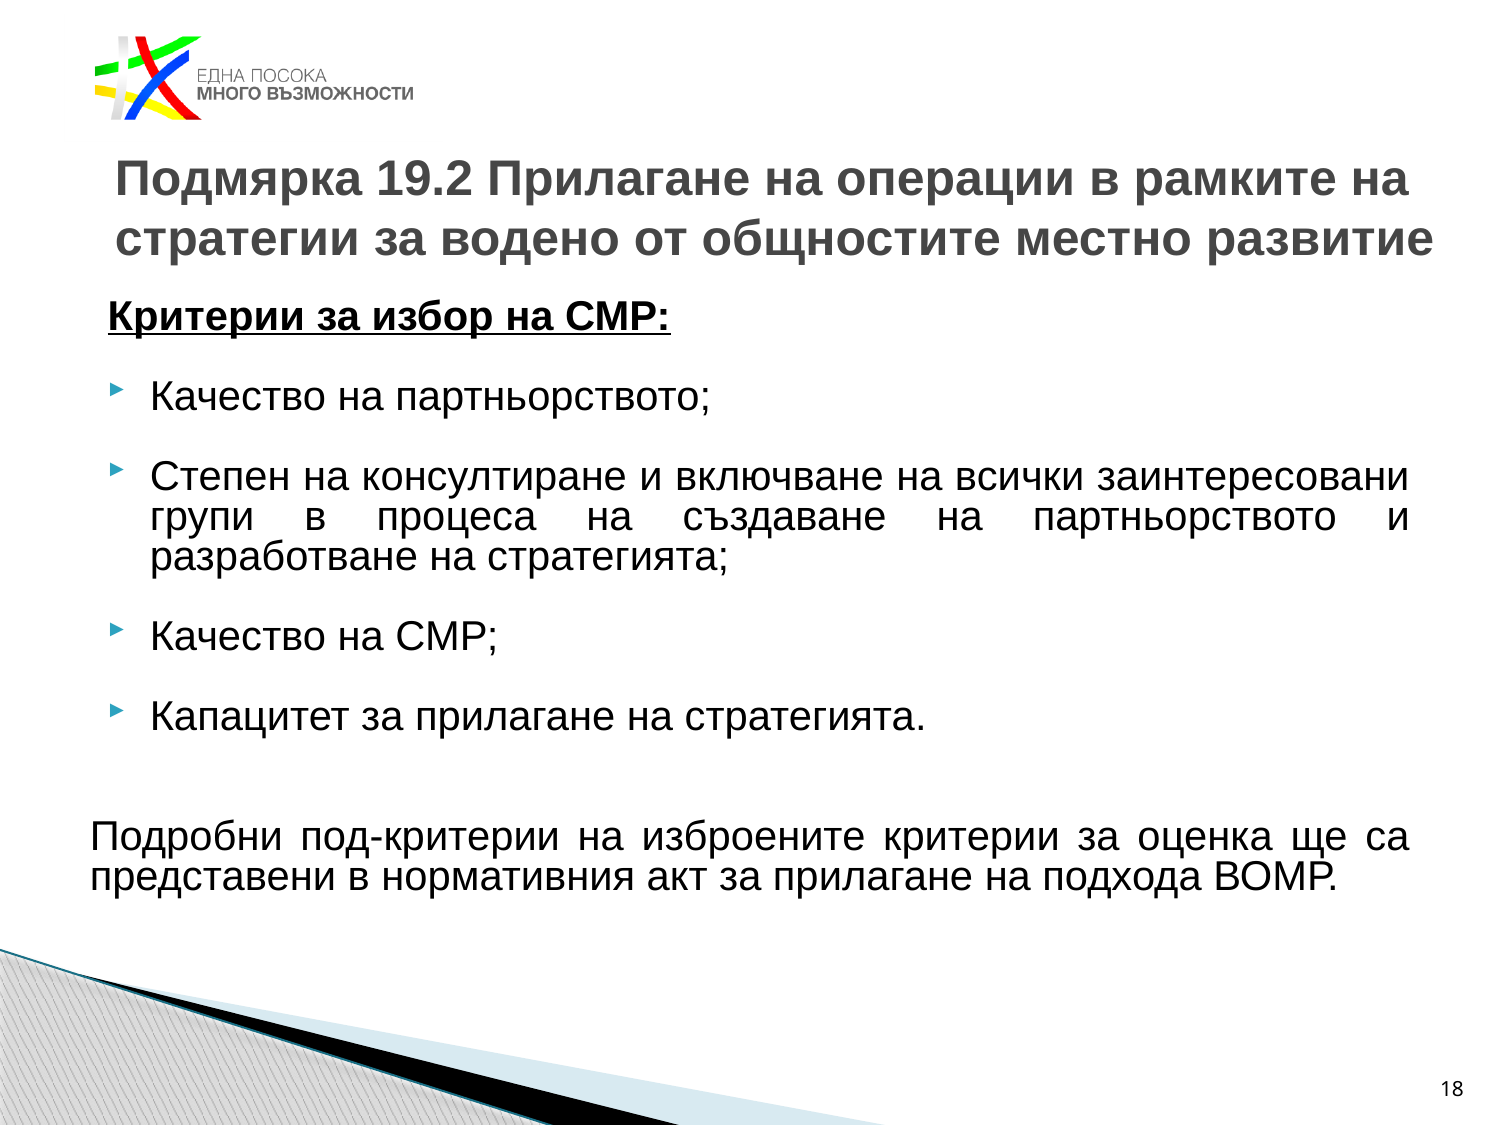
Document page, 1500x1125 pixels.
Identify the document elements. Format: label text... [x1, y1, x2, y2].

list Критерии за избор на СМР: Качество на партньорството; Степен на консултиране и включване на всички заинтересовани групи в процеса на създаване на партньорството и разработване на стратегията; Качество на СМР; Капацитет за прилагане на стратегията. Подробни под-критерии на изброените критерии за оценка ще са представени в нормативния акт за прилагане на подхода ВОМР. [75, 290, 1425, 1005]
title Подмярка 19.2 Прилагане на операции в рамките на стратегии за водено от общностите местно развитие [100, 111, 1463, 300]
picture [64, 14, 444, 142]
slide_number 18 [1418, 1051, 1479, 1112]
